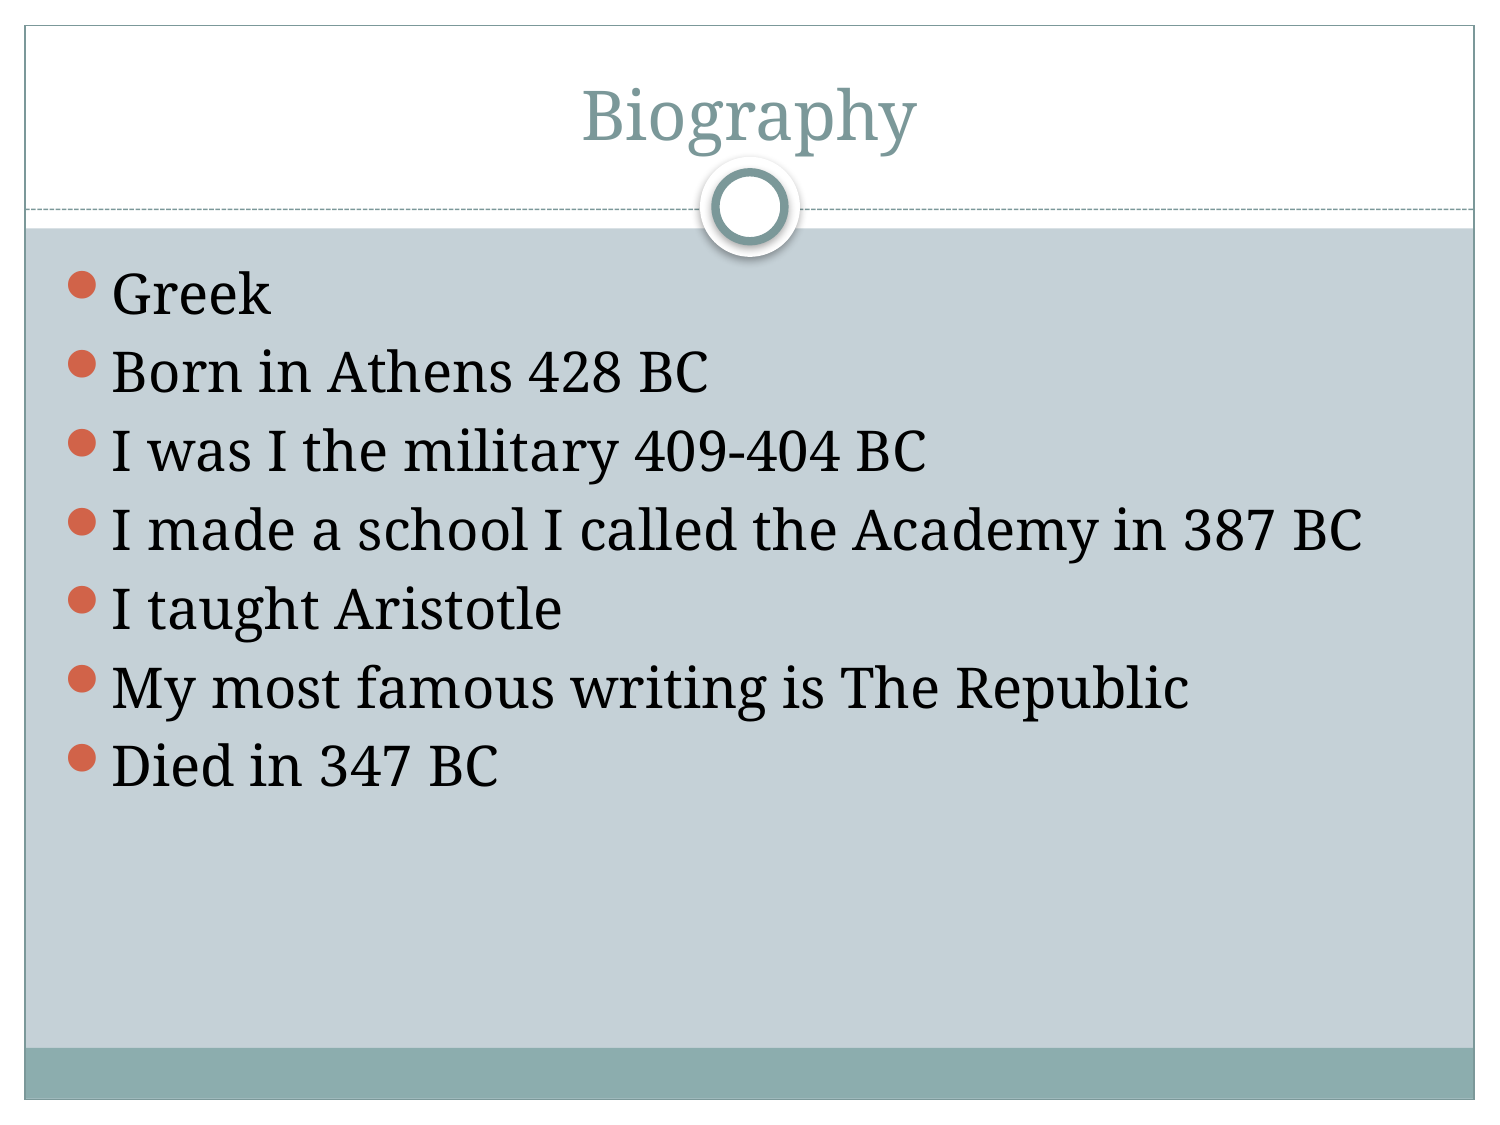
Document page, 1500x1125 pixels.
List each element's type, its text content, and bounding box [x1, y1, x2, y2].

list Greek Born in Athens 428 BC I was I the military 409-404 BC I made a school I called the Academy in 387 BC I taught Aristotle My most famous writing is The Republic Died in 347 BC [49, 250, 1445, 1001]
title Biography [49, 37, 1450, 162]
